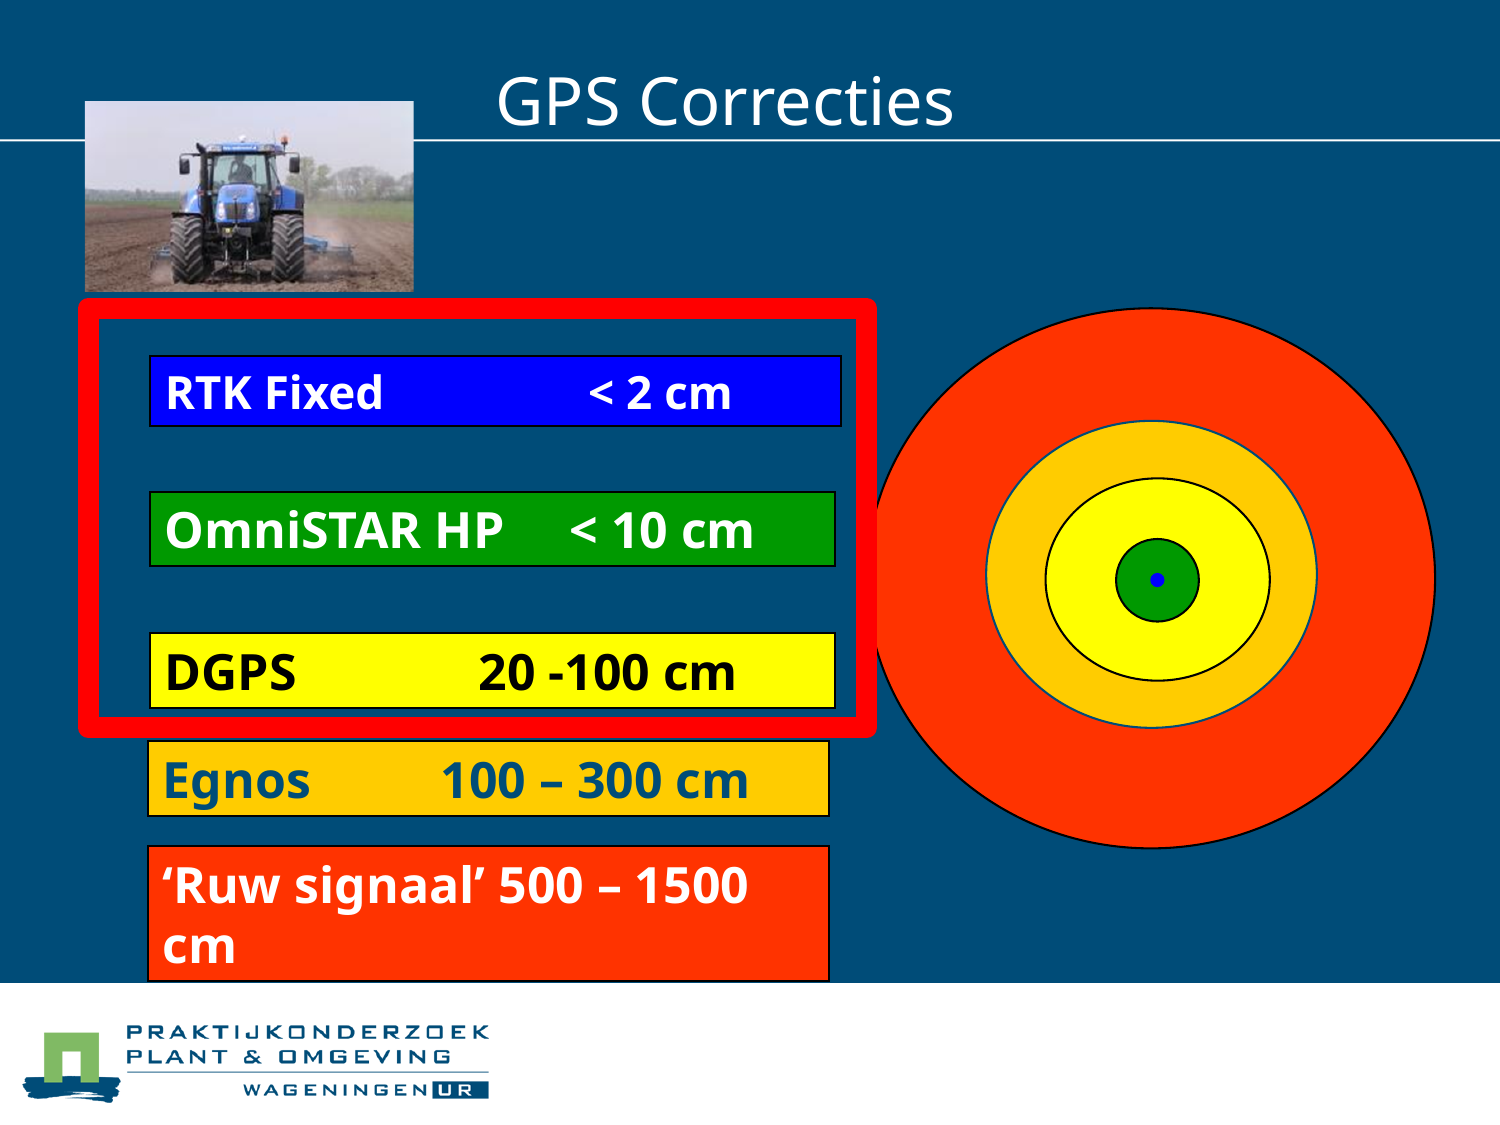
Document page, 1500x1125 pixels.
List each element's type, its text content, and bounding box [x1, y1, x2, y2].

picture [0, 984, 1500, 1125]
text_box [986, 420, 1317, 728]
text_box Egnos 100 – 300 cm [147, 741, 830, 817]
text_box [867, 308, 1436, 849]
text_box [88, 308, 867, 728]
text_box [1116, 538, 1199, 622]
text_box ‘Ruw signaal’ 500 – 1500 cm [147, 846, 830, 981]
picture [84, 101, 414, 292]
text_box [1045, 478, 1270, 681]
text_box [1151, 573, 1164, 587]
title GPS Correcties [138, 42, 1314, 231]
